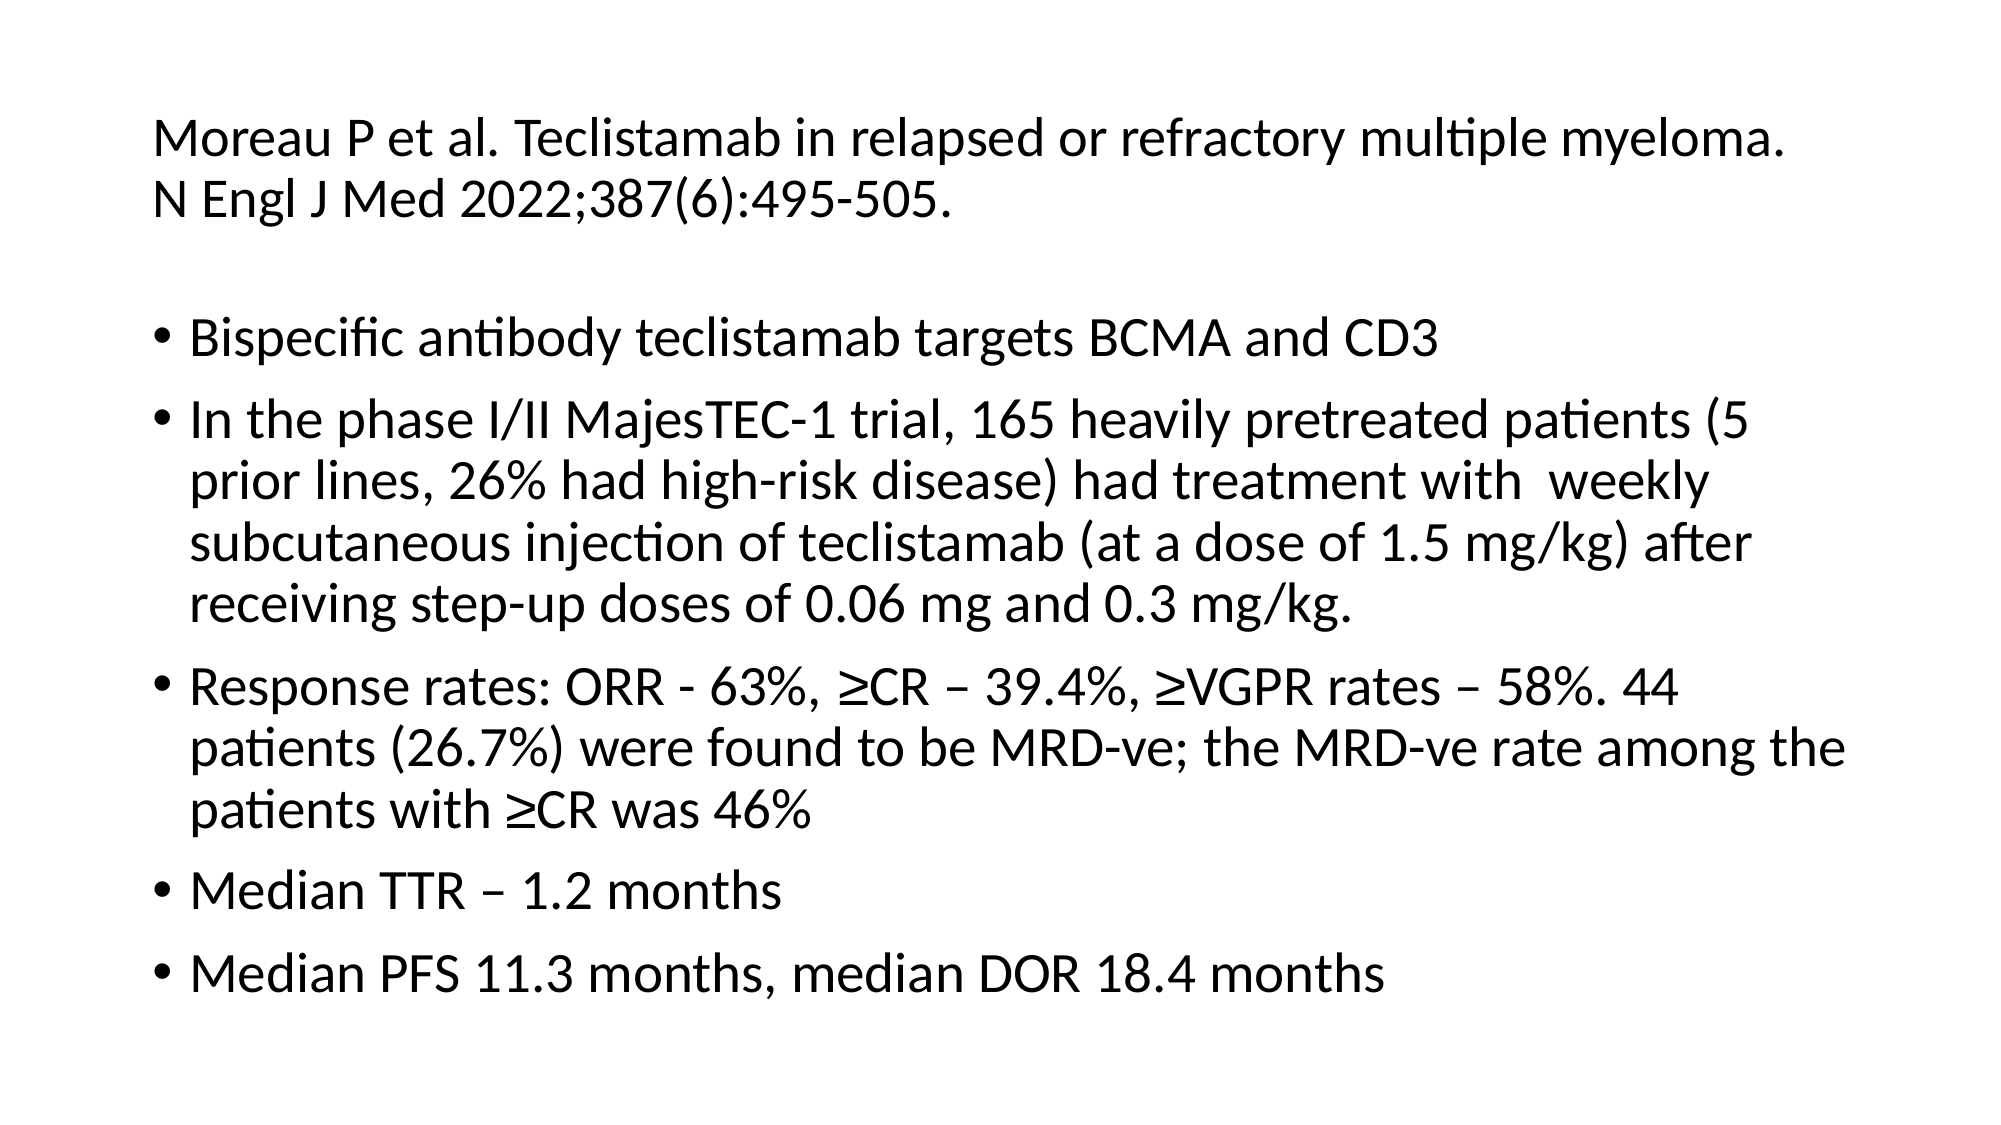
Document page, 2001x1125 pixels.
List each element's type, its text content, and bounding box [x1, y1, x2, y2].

title Moreau P et al. Teclistamab in relapsed or refractory multiple myeloma. N Engl J Med 2022;387(6):495-505. [137, 59, 1863, 278]
list Bispecific antibody teclistamab targets BCMA and CD3 In the phase I/II MajesTEC-1 trial, 165 heavily pretreated patients (5 prior lines, 26% had high-risk disease) had treatment with weekly subcutaneous injection of teclistamab (at a dose of 1.5 mg/kg) after receiving step-up doses of 0.06 mg and 0.3 mg/kg. Response rates: ORR - 63%, ≥CR – 39.4%, ≥VGPR rates – 58%. 44 patients (26.7%) were found to be MRD-ve; the MRD-ve rate among the patients with ≥CR was 46% Median TTR – 1.2 months Median PFS 11.3 months, median DOR 18.4 months [137, 299, 1863, 1014]
